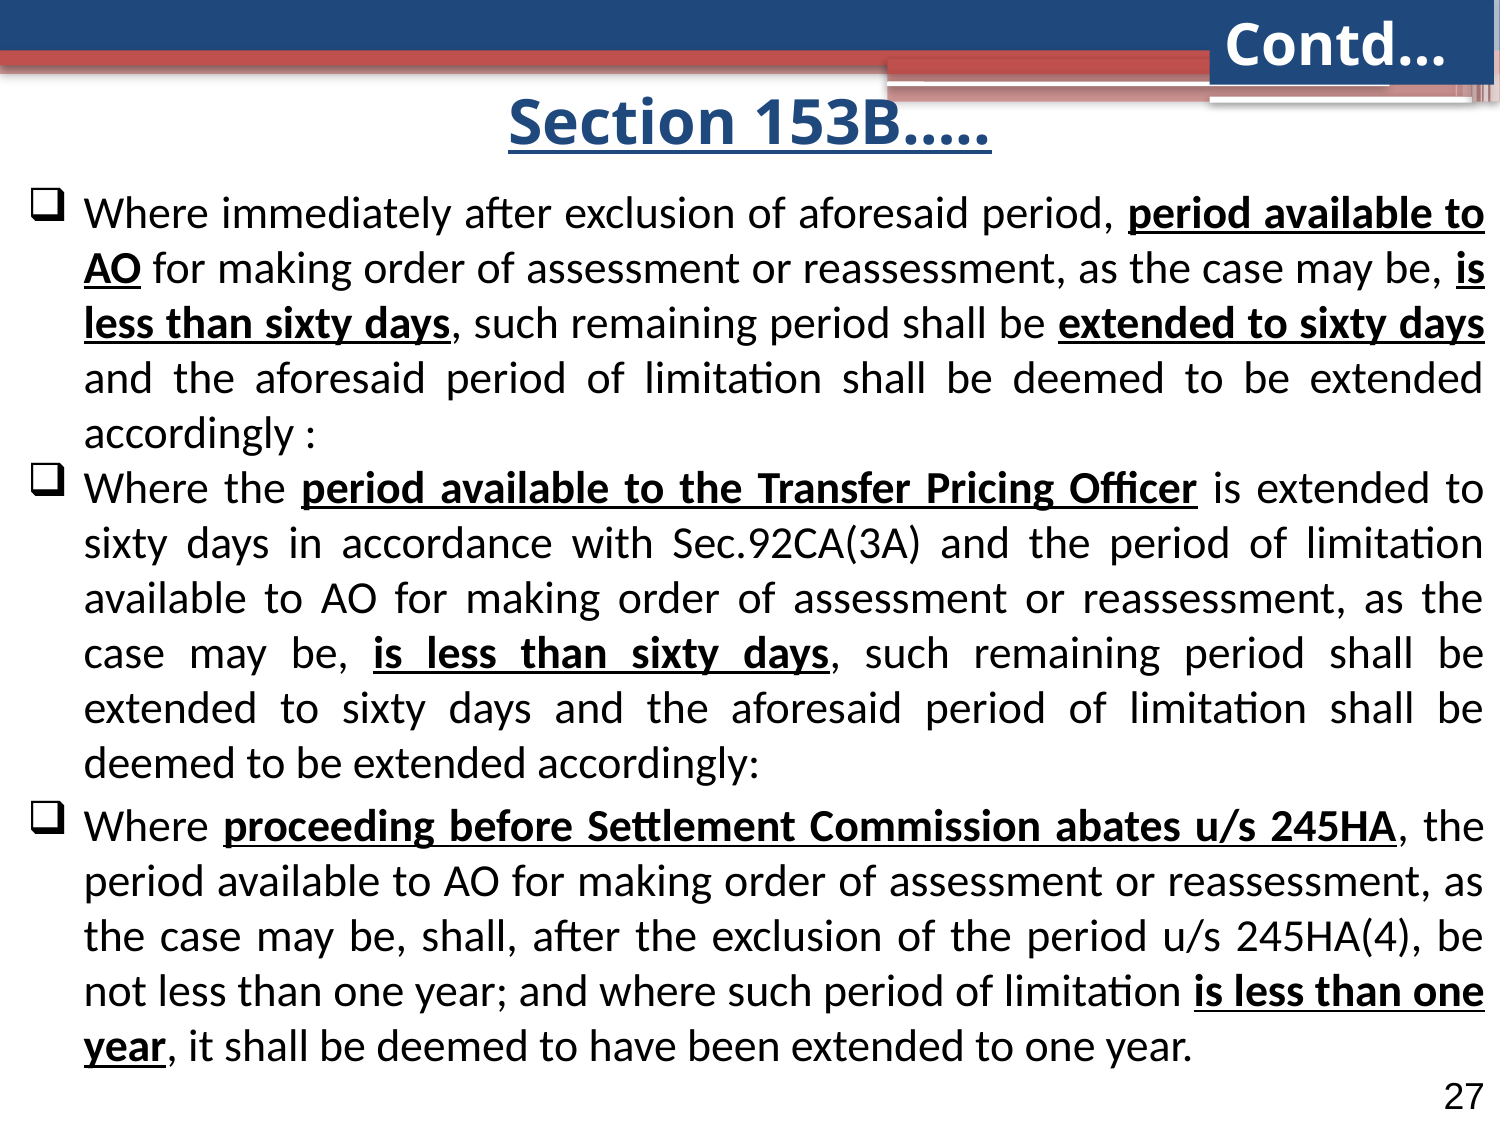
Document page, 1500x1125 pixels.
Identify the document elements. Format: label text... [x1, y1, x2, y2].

text_box Contd… [1209, 0, 1494, 85]
text_box Where immediately after exclusion of aforesaid period, period available to AO for making order of assessment or reassessment, as the case may be, is less than sixty days, such remaining period shall be extended to sixty days and the aforesaid period of limitation shall be deemed to be extended accordingly : Where the period available to the Transfer Pricing Officer is extended to sixty days in accordance with Sec.92CA(3A) and the period of limitation available to AO for making order of assessment or reassessment, as the case may be, is less than sixty days, such remaining period shall be extended to sixty days and the aforesaid period of limitation shall be deemed to be extended accordingly: Where proceeding before Settlement Commission abates u/s 245HA, the period available to AO for making order of assessment or reassessment, as the case may be, shall, after the exclusion of the period u/s 245HA(4), be not less than one year; and where such period of limitation is less than one year, it shall be deemed to have been extended to one year. [12, 175, 1500, 1079]
text_box Section 153B….. [0, 75, 1500, 161]
slide_number 27 [1374, 1064, 1500, 1125]
